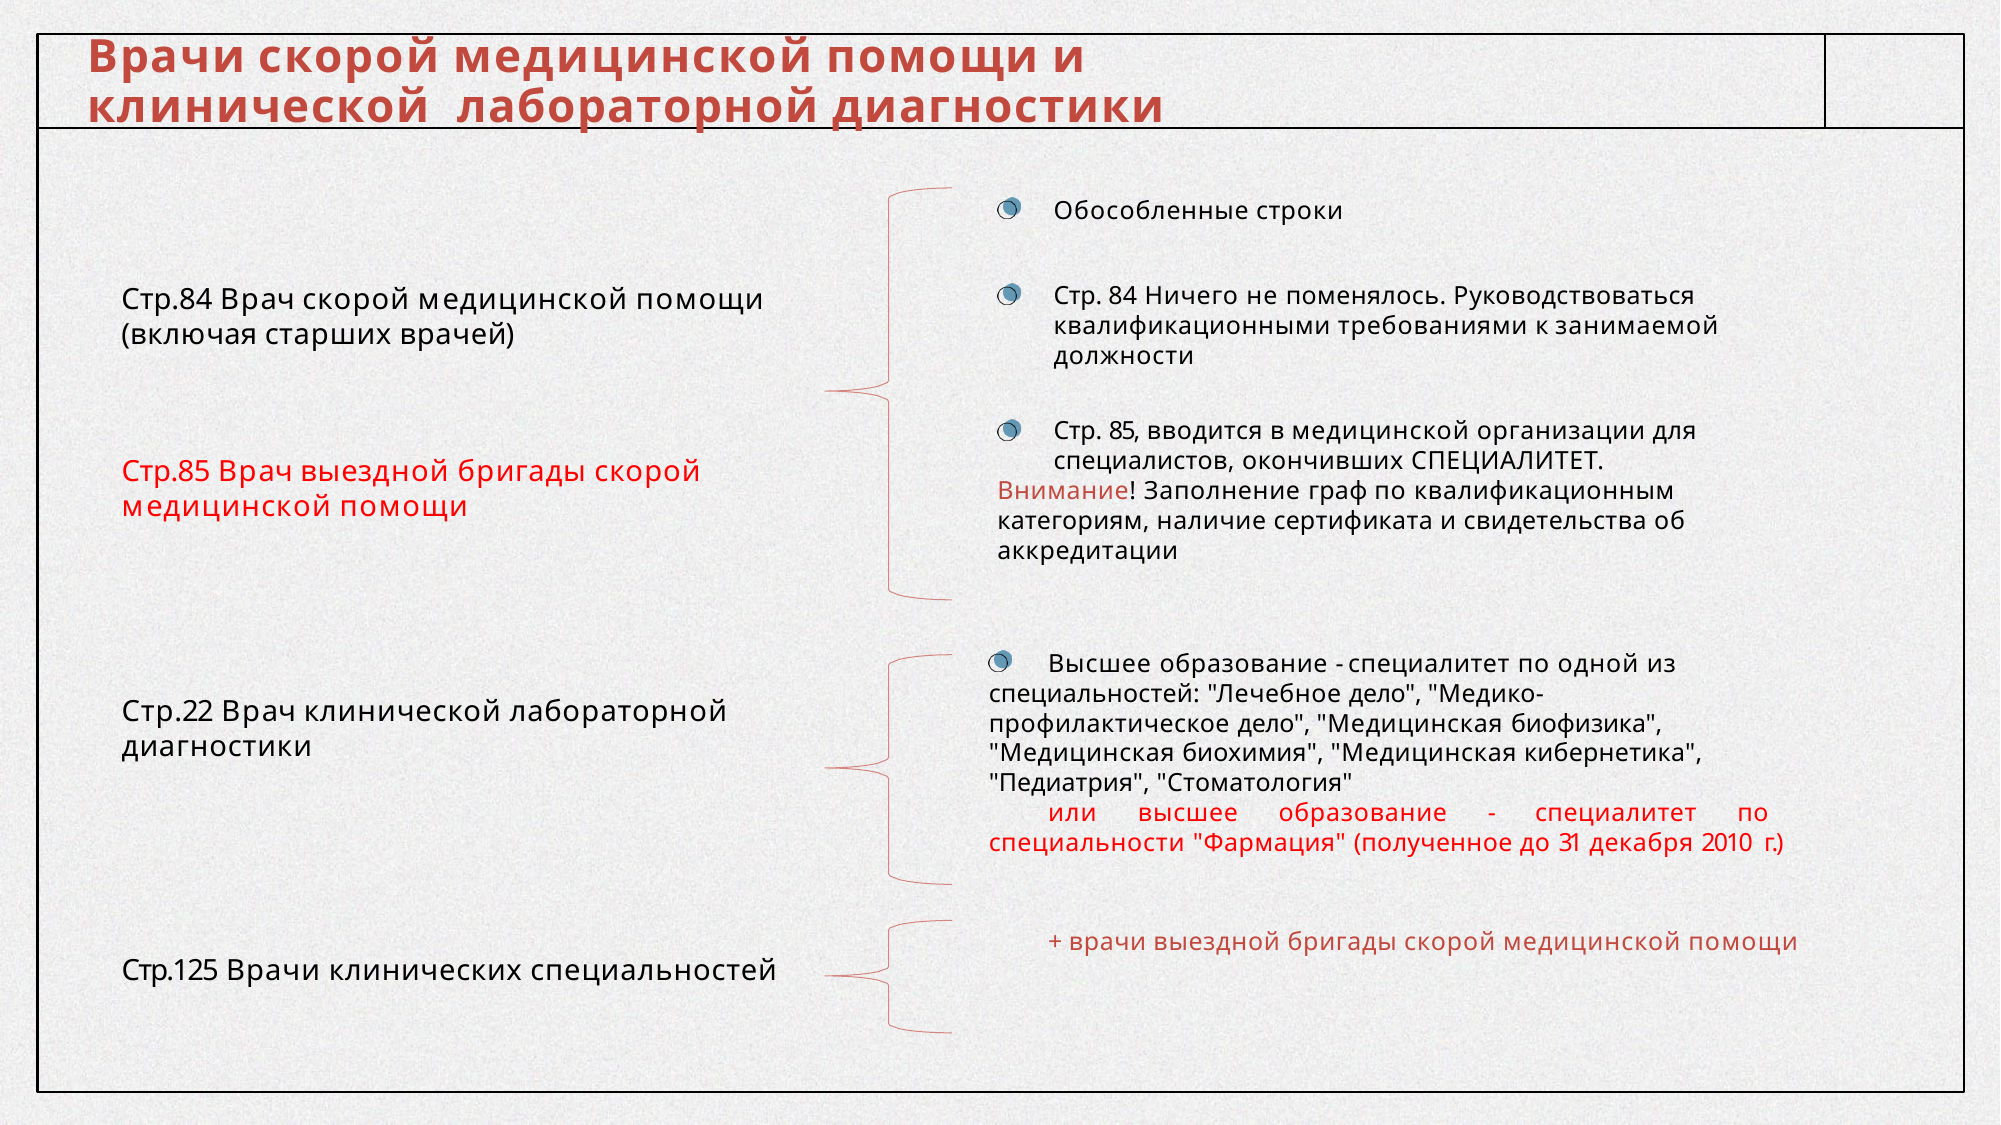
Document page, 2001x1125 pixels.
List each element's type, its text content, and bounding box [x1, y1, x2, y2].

picture [0, 0, 2000, 1125]
text_box Обособленные строки Стр. 84 Ничего не поменялось. Руководствоваться квалификационными требованиями к занимаемой должности Стр. 85, вводится в медицинской организации для специалистов, окончивших СПЕЦИАЛИТЕТ. Внимание! Заполнение граф по квалификационным категориям, наличие сертификата и свидетельства об аккредитации [1016, 192, 1741, 565]
text_box [37, 34, 1965, 1093]
title Врачи скорой медицинской помощи и клинической лабораторной диагностики [85, 24, 1410, 221]
text_box Стр.85 Врач выездной бригады скорой медицинской помощи [119, 449, 729, 522]
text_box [824, 187, 1012, 1034]
text_box Стр.22 Врач клинической лабораторной диагностики [119, 690, 749, 763]
text_box Стр.125 Врачи клинических специальностей [119, 949, 810, 987]
text_box Стр.84 Врач скорой медицинской помощи (включая старших врачей) [119, 277, 787, 351]
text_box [1016, 197, 1021, 441]
text_box Высшее образование - специалитет по одной из специальностей: "Лечебное дело", "Медико- профилактическое дело", "Медицинская биофизика", "Медицинская биохимия", "Медицинская кибернетика", "Педиатрия", "Стоматология" или высшее образование - специалитет по специальности "Фармация" (полученное до 31 декабря 2010 г.) + врачи выездной бригады скорой медицинской помощи [1016, 645, 1811, 956]
